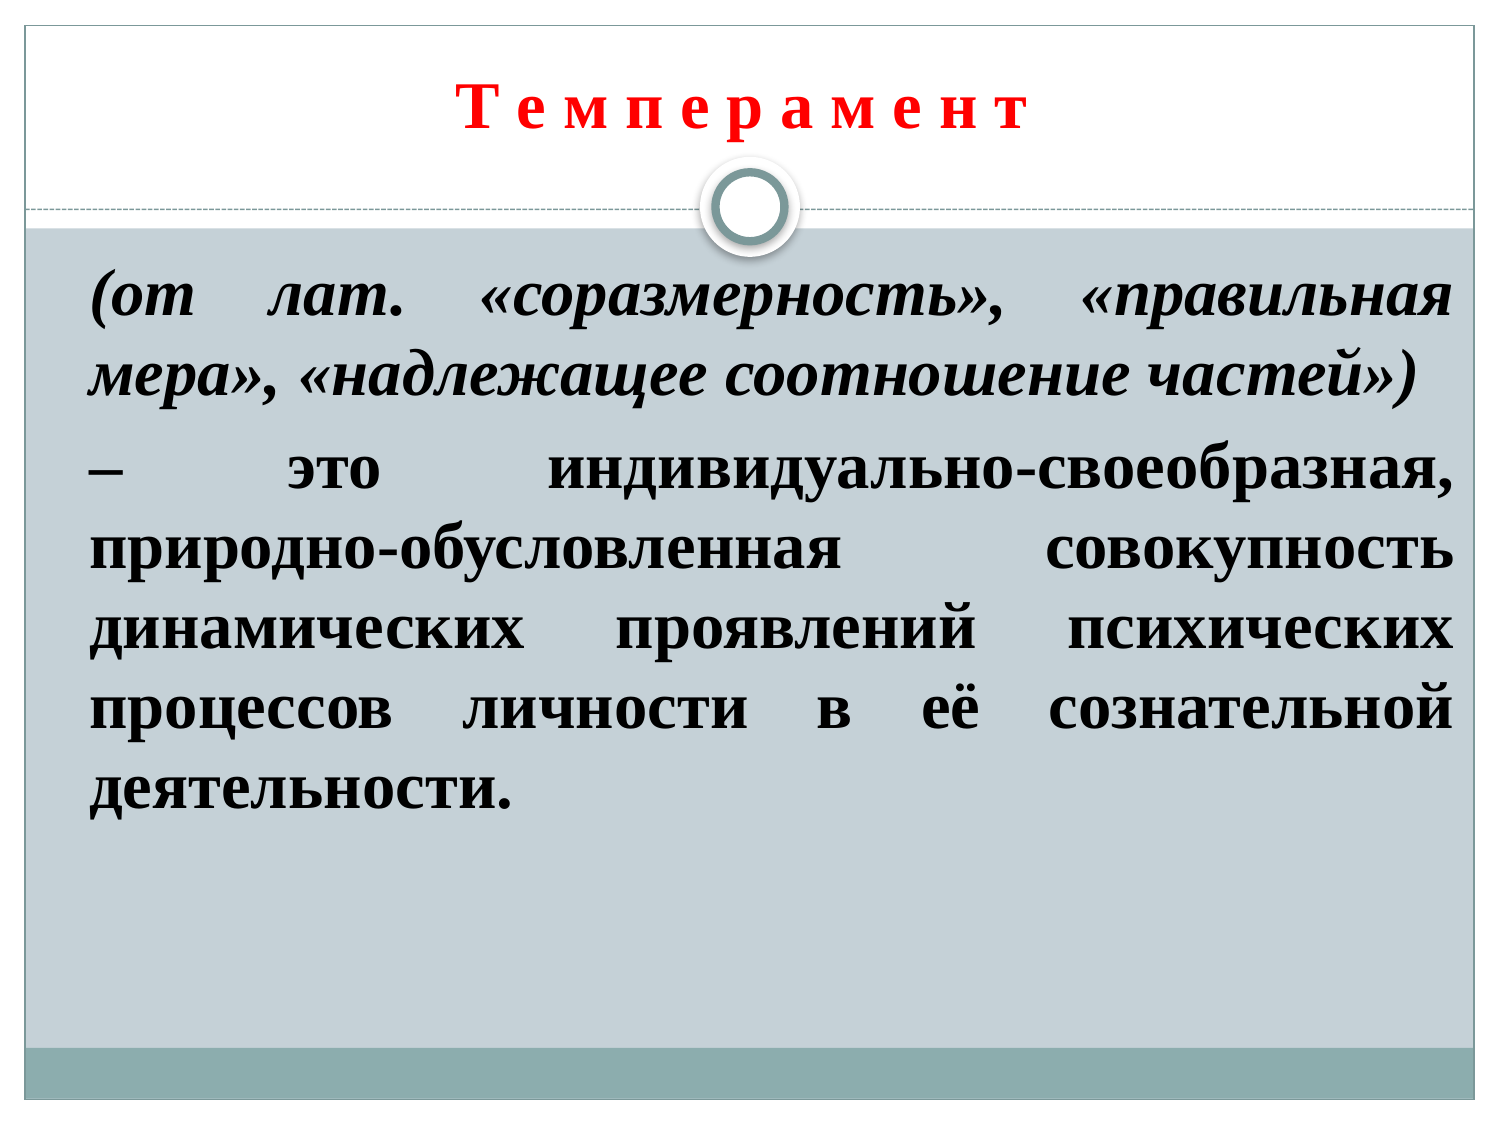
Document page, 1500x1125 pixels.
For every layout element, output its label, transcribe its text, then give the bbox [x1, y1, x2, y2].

list Т е м п е р а м е н т (от лат. «соразмерность», «правильная мера», «надлежащее соотношение частей») – это индивидуально-своеобразная, природно-обусловленная совокупность динамических проявлений психических процессов личности в её сознательной деятельности. [29, 54, 1471, 1047]
